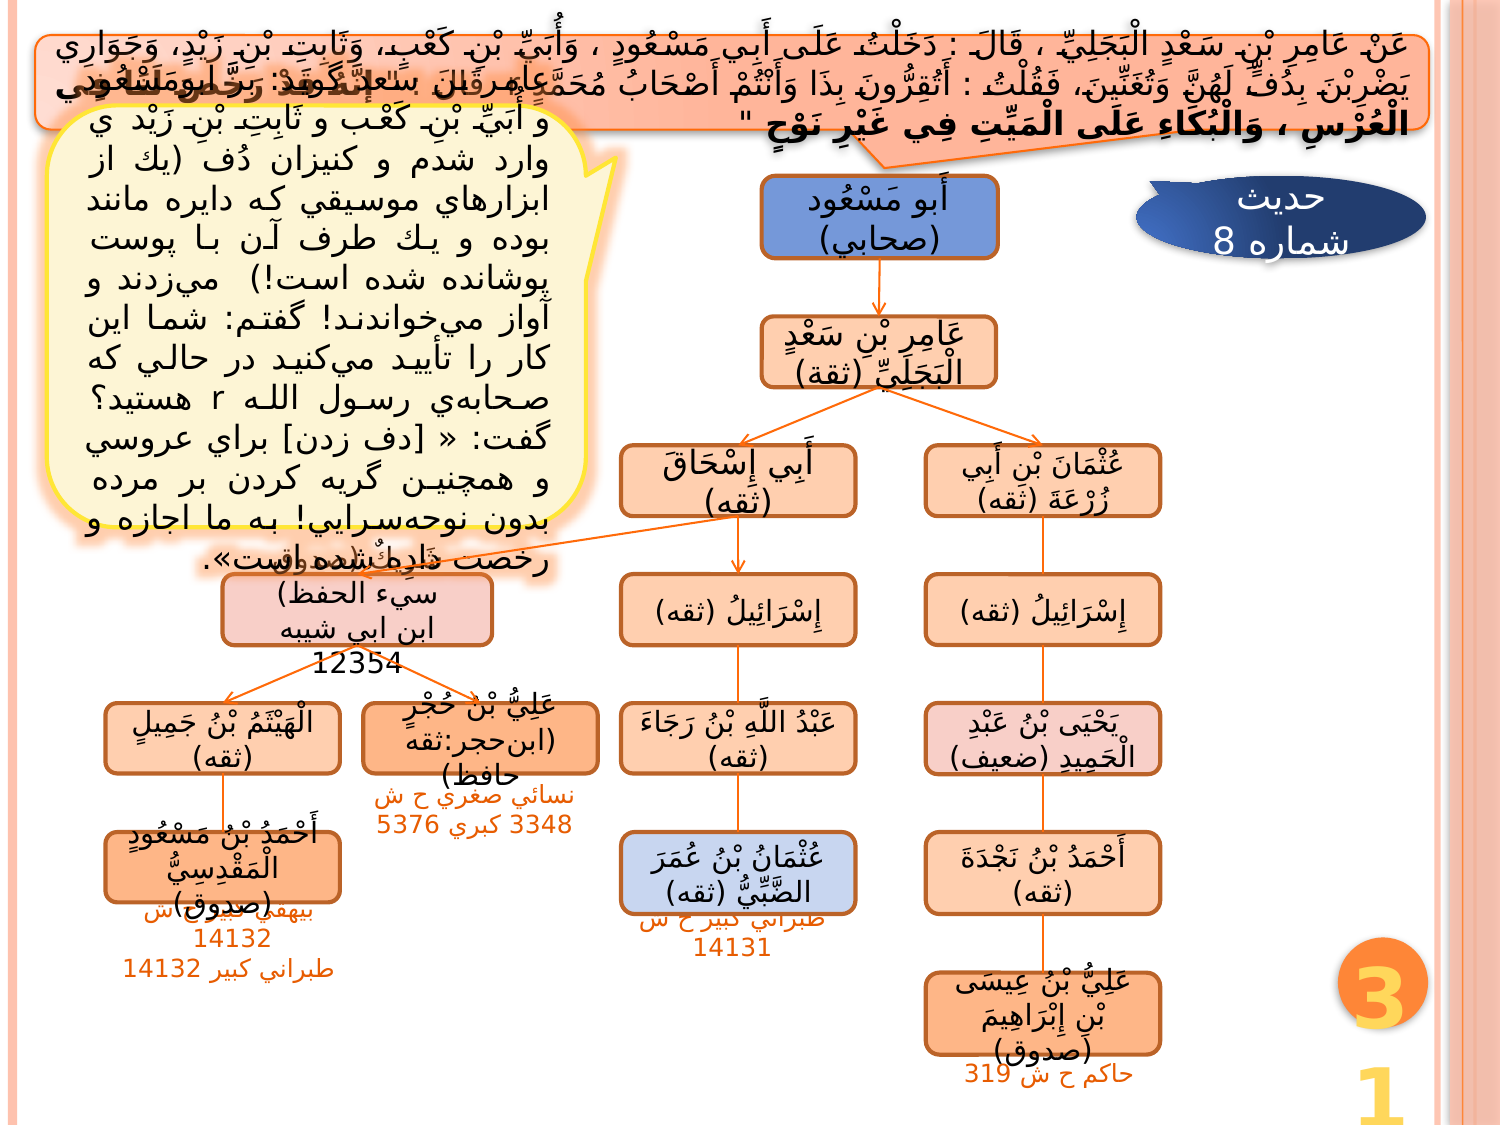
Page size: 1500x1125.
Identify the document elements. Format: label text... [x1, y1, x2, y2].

text_box عامر بن سعد گويد: بر ابومَسْعُود و أُبَيِّ بْنِ كَعْب و ثَابِتِ بْنِ زَيْد ي وارد شدم و كنيزان دُف (يك از ابزارهاي موسيقي كه دايره مانند بوده و يك طرف آن با پوست پوشانده شده است!) مي‌زدند و آواز مي‌خواندند! گفتم: شما اين كار را تأييد مي‌كنيد در حالي كه صحابه‌ي رسول الله r هستيد؟ گفت: « [دف زدن] براي عروسي و همچنين گريه كردن بر مرده بدون نوحه‌سرايي! به ما اجازه و رخصت داده شده است». [44, 103, 618, 530]
text_box أَحْمَدُ بْنُ مَسْعُودٍ الْمَقْدِسِيُّ (صدوق) [103, 829, 342, 905]
text_box عَبْدُ اللَّهِ بْنُ رَجَاءَ (ثقه) [618, 701, 858, 776]
text_box يَحْيَى بْنُ عَبْدِ الْحَمِيدِ (ضعيف) [923, 700, 1163, 777]
text_box عُثْمَانَ بْنِ أَبِي زُرْعَةَ (ثقه) [923, 443, 1163, 519]
text_box عُثْمَانُ بْنُ عُمَرَ الضَّبِّيُّ (ثقه) [618, 829, 858, 917]
text_box حاكم ح ش 319 [924, 1041, 1174, 1104]
text_box إِسْرَائِيلُ (ثقه) [923, 572, 1163, 648]
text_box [779, 345, 839, 488]
text_box عَامِرِ بْنِ سَعْدٍ الْبَجَلِيِّ (ثقة) [759, 314, 999, 390]
text_box شَرِيكٌ (صدوق سيء الحفظ) ابن ابي شيبه 12354 [220, 571, 495, 648]
text_box أَبو مَسْعُود (صحابي) [759, 173, 1000, 261]
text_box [931, 359, 951, 383]
text_box أَحْمَدُ بْنُ نَجْدَةَ (ثقه) [923, 829, 1163, 917]
text_box أَبِي إِسْحَاقَ (ثقه) [618, 443, 858, 519]
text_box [518, 354, 578, 737]
text_box إِسْرَائِيلُ (ثقه) [618, 571, 858, 648]
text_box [312, 530, 327, 535]
text_box بيهقي كبير ح ش 14132 طبراني كبير 14132 [103, 900, 354, 975]
text_box نسائي صغري ح ش 3348 كبري 5376 [349, 760, 600, 857]
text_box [260, 606, 320, 742]
text_box عَلِيُّ بْنُ عِيسَى بْنِ إِبْرَاهِيمَ (صدوق) [923, 970, 1163, 1057]
text_box الْهَيْثَمُ بْنُ جَمِيلٍ (ثقه) [103, 701, 342, 776]
text_box 31 [1318, 937, 1444, 1125]
text_box عَنْ عَامِرِ بْنِ سَعْدٍ الْبَجَلِيِّ ، قَالَ : دَخَلْتُ عَلَى أَبِي مَسْعُودٍ ، وَأُبَيِّ بْنِ كَعْبٍ، وَثَابِتِ بْنِ زَيْدٍ، وَجَوَارِي يَضْرِبْنَ بِدُفٍّ لَهُنَّ وَتُغَنِّينَ، فَقُلْتُ : أَتُقِرُّونَ بِذَا وَأَنْتُمْ أَصْحَابُ مُحَمَّدٍ r قَالَ : " إِنَّهُ قَدْ رَخَّصَ لَنَا فِي الْعُرْسِ ، وَالْبُكَاءِ عَلَى الْمَيِّتِ فِي غَيْرِ نَوْحٍ " [34, 33, 1431, 170]
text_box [389, 612, 449, 737]
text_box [964, 466, 991, 477]
text_box طبراني كبير ح ش 14131 [607, 900, 858, 963]
text_box عَلِيُّ بْنُ حُجْرٍ (ابن‌حجر:ثقه حافظ) [361, 701, 600, 776]
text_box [939, 333, 962, 344]
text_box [931, 384, 991, 449]
text_box حديث شماره 8 [1136, 175, 1427, 259]
